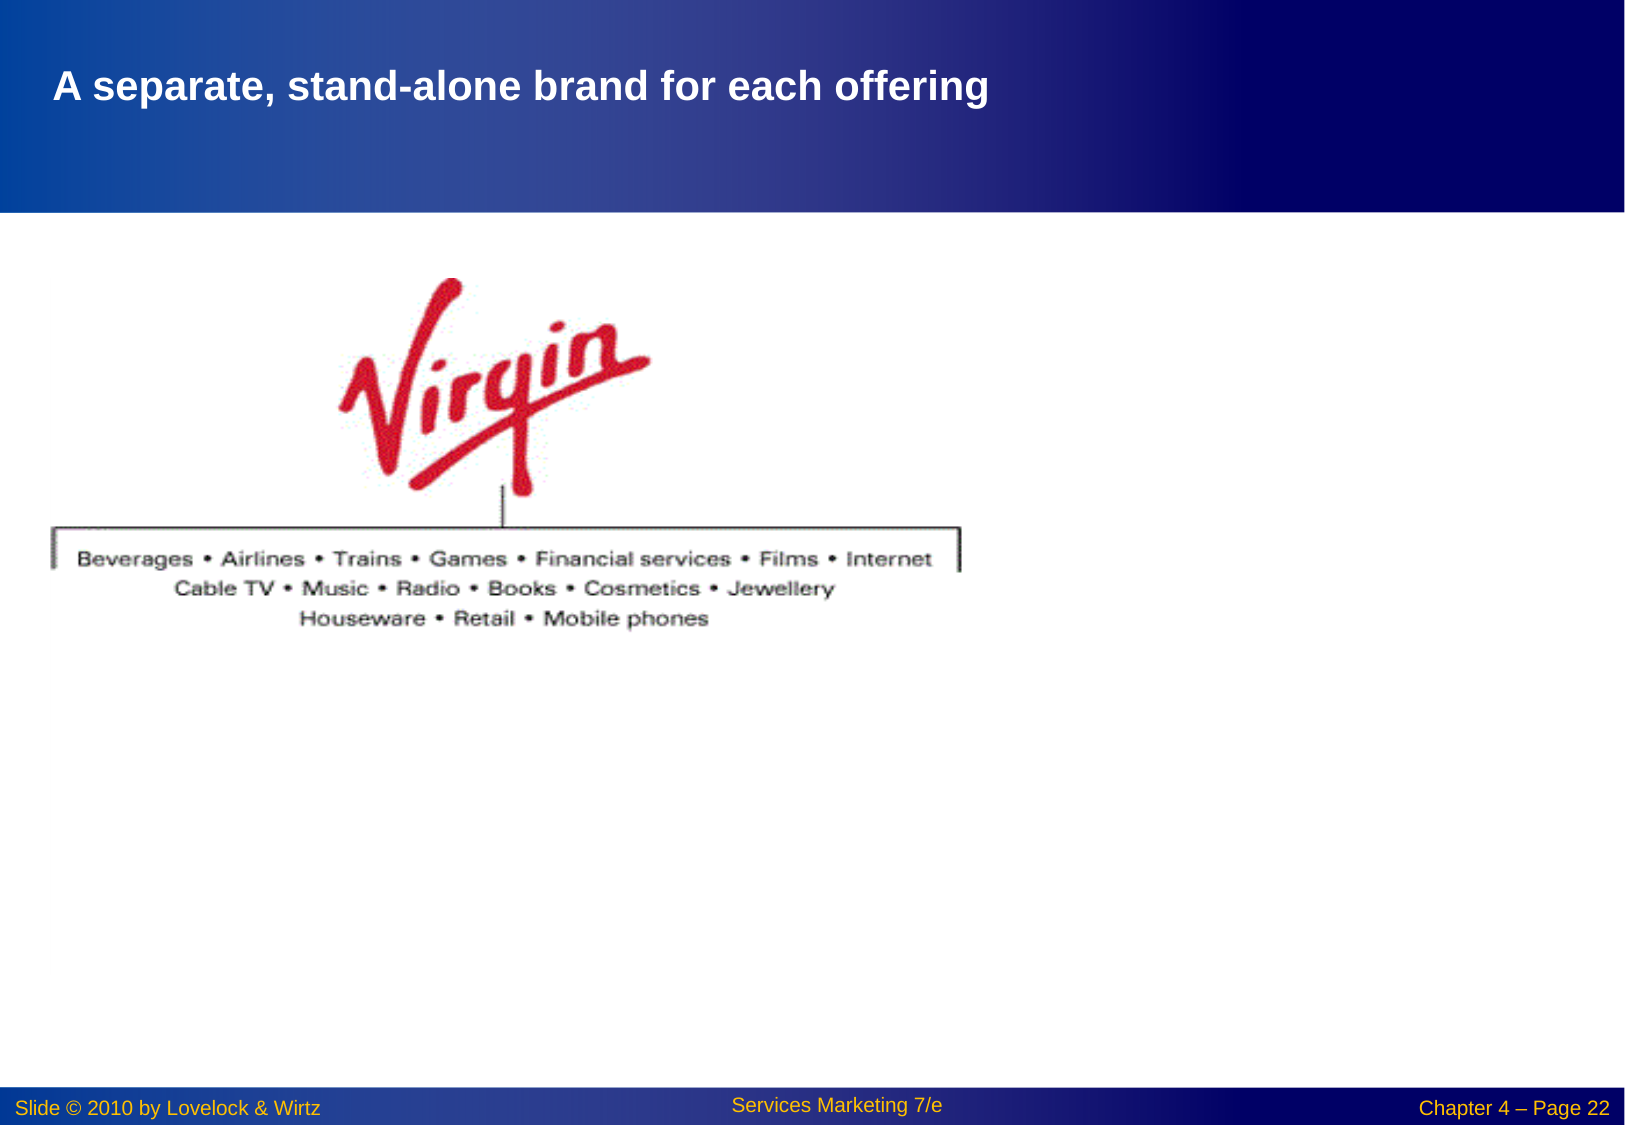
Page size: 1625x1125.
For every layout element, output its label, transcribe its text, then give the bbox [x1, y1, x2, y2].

picture [49, 277, 1538, 976]
title A separate, stand-alone brand for each offering [36, 37, 1088, 176]
